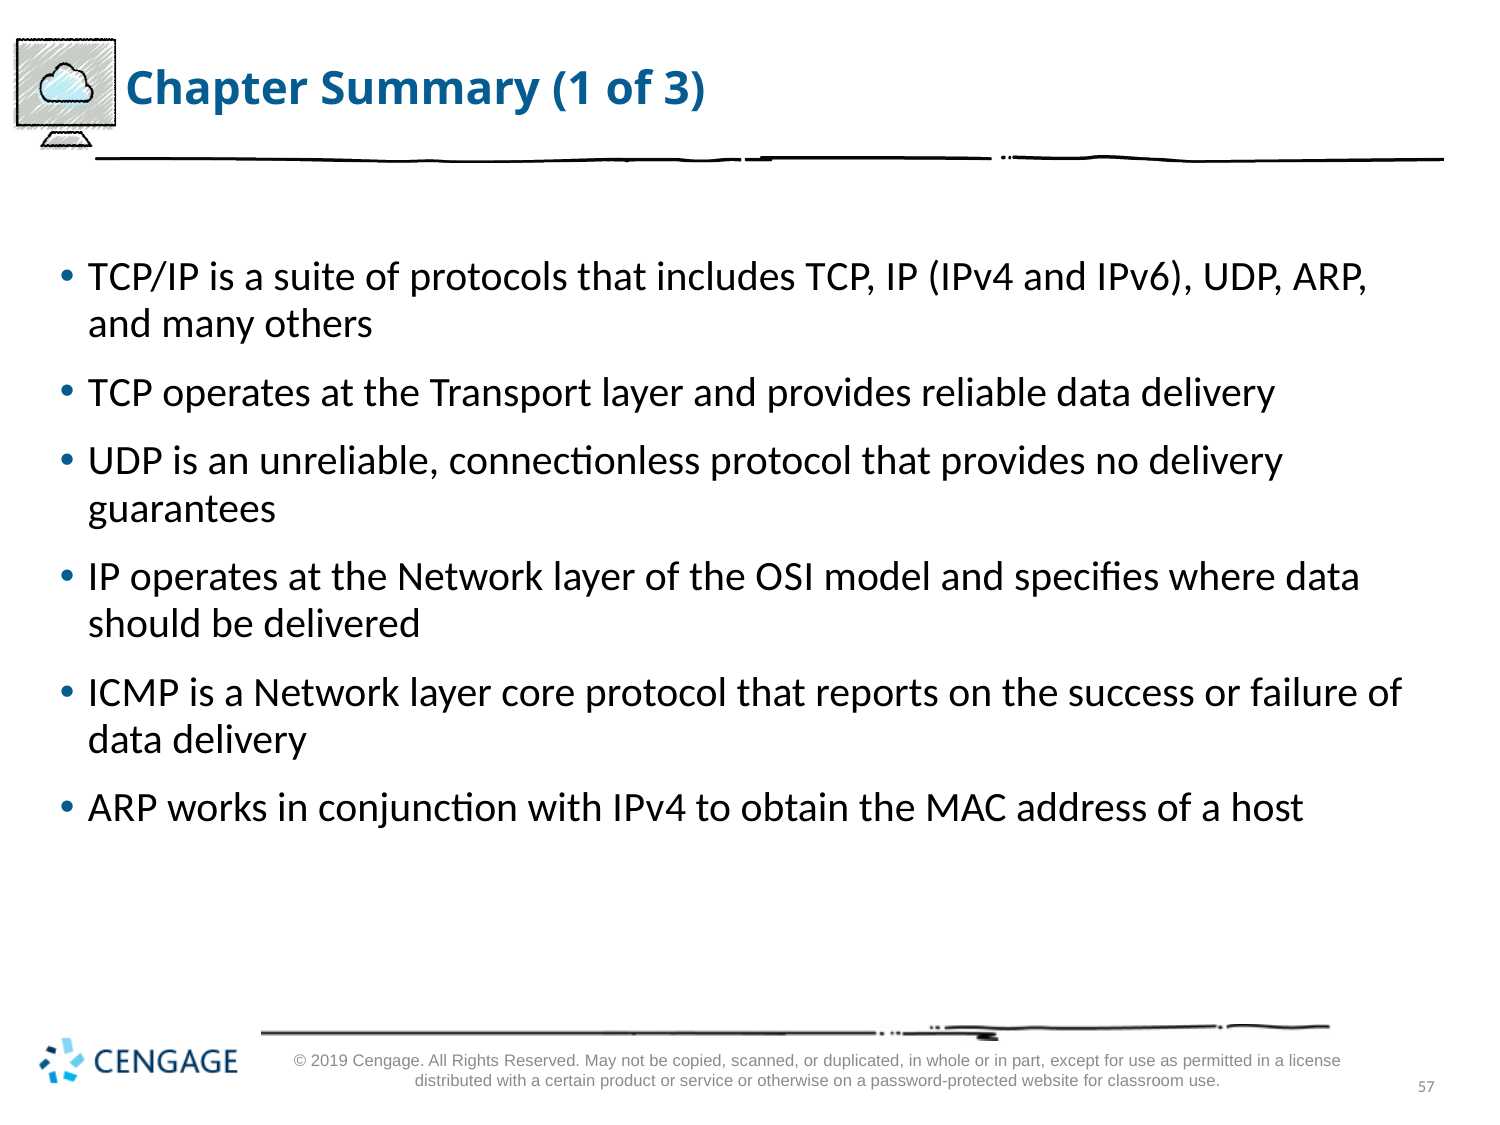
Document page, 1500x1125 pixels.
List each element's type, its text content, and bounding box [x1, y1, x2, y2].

list T C P/I P is a suite of protocols that includes T C P, I P (I P v 4 and I P v 6), U D P, A R P, and many others T C P operates at the Transport layer and provides reliable data delivery U D P is an unreliable, connectionless protocol that provides no delivery guarantees I P operates at the Network layer of the O S I model and specifies where data should be delivered I C M P is a Network layer core protocol that reports on the success or failure of data delivery A R P works in conjunction with I P v 4 to obtain the MAC address of a host [59, 252, 1441, 859]
footer © 2019 Cengage. All Rights Reserved. May not be copied, scanned, or duplicated, in whole or in part, except for use as permitted in a license distributed with a certain product or service or otherwise on a password-protected website for classroom use. [262, 1050, 1375, 1091]
picture [19, 1024, 250, 1096]
picture [13, 36, 117, 151]
picture [261, 1024, 1331, 1041]
picture [95, 155, 1444, 163]
title Chapter Summary (1 of 3) [125, 66, 1442, 116]
